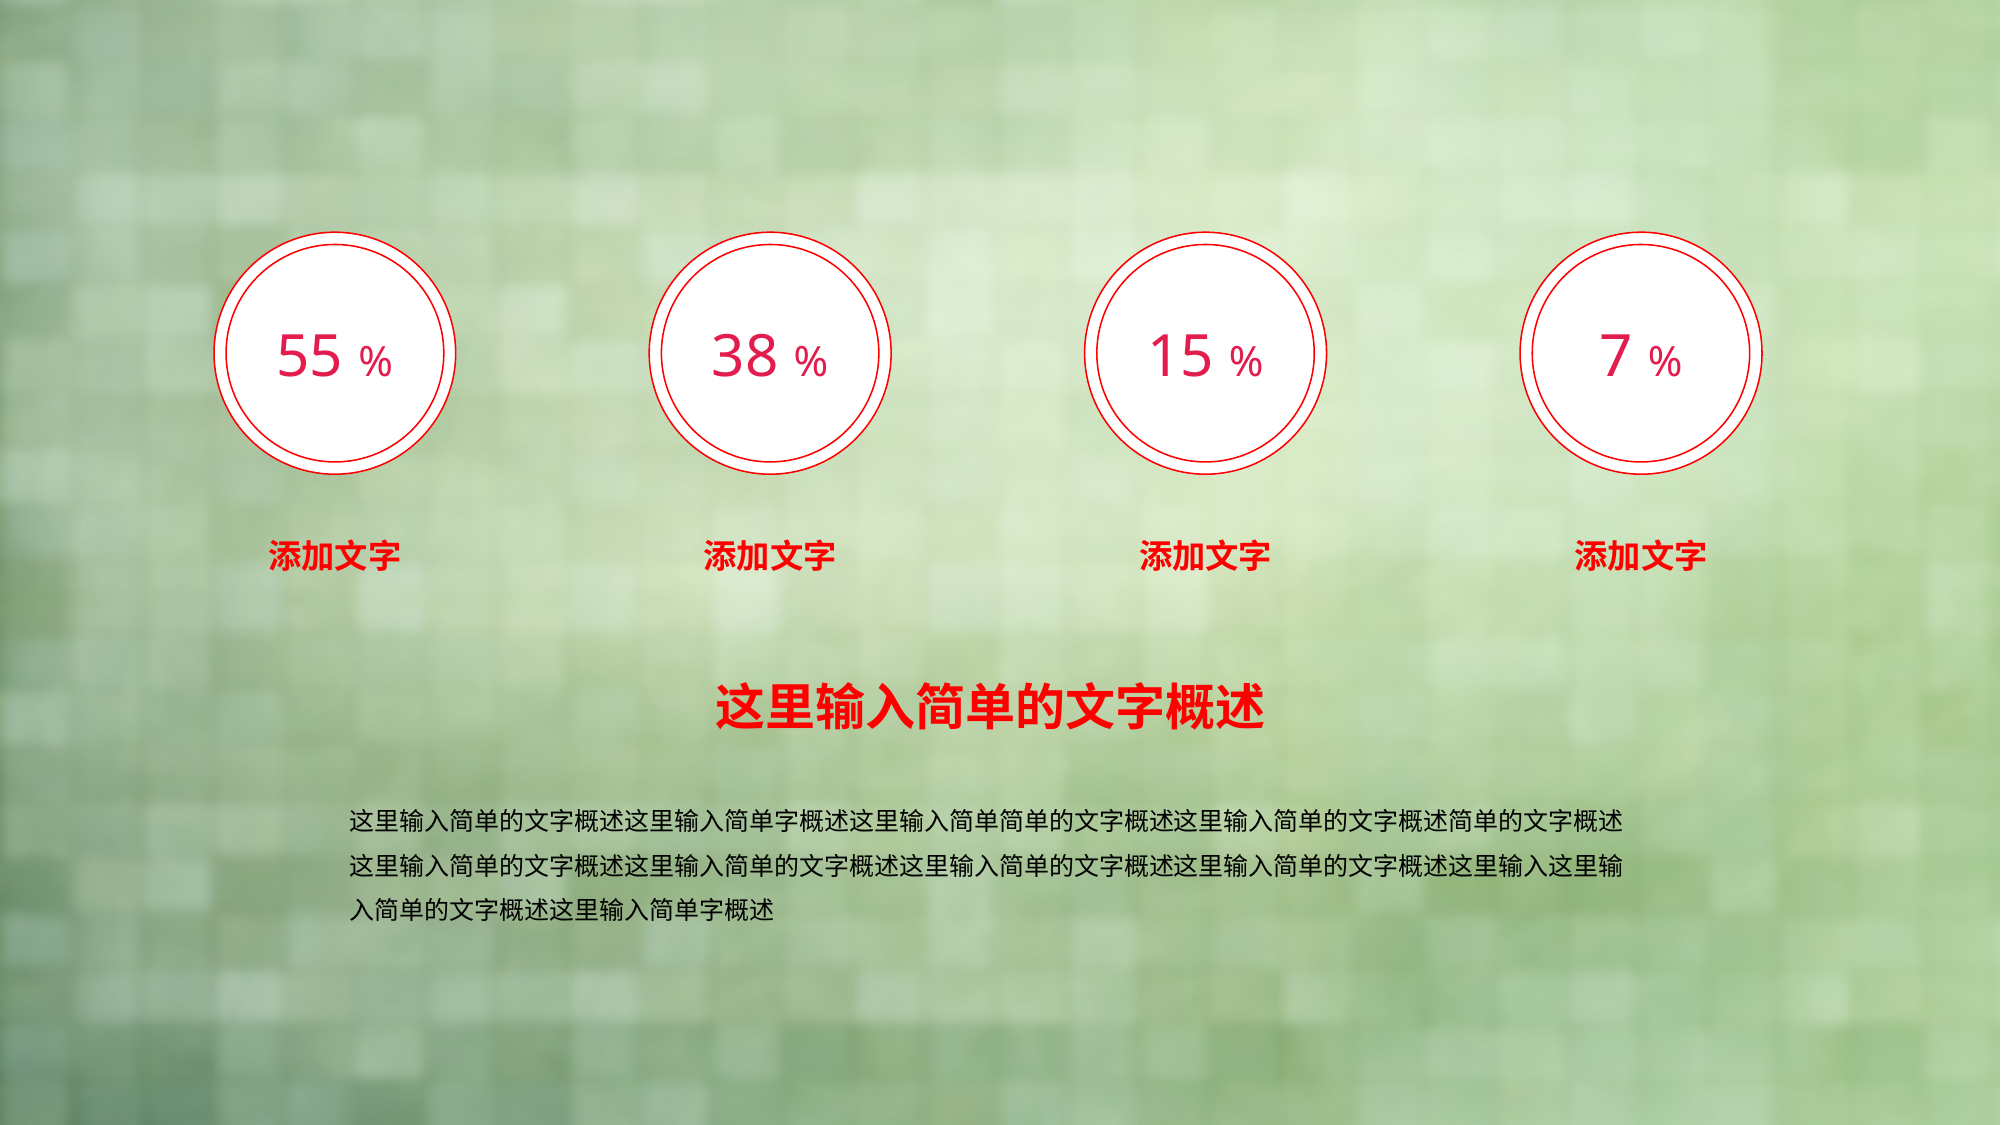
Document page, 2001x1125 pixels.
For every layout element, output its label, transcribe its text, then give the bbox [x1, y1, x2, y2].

text_box 7 % [1532, 244, 1750, 462]
text_box 添加文字 [1520, 520, 1762, 589]
text_box [1520, 232, 1763, 475]
text_box 38 % [661, 244, 879, 462]
text_box 55 % [226, 244, 444, 462]
text_box 这里输入简单的文字概述 [700, 668, 1281, 743]
text_box 15 % [1096, 244, 1315, 462]
text_box [214, 232, 456, 475]
text_box [1084, 232, 1327, 475]
text_box 添加文字 [649, 520, 892, 589]
picture [0, 0, 2000, 1125]
text_box 这里输入简单的文字概述这里输入简单字概述这里输入简单简单的文字概述这里输入简单的文字概述简单的文字概述这里输入简单的文字概述这里输入简单的文字概述这里输入简单的文字概述这里输入简单的文字概述这里输入这里输入简单的文字概述这里输入简单字概述 [334, 782, 1655, 933]
text_box 添加文字 [1084, 520, 1327, 589]
text_box [649, 232, 892, 475]
text_box 添加文字 [214, 520, 456, 589]
